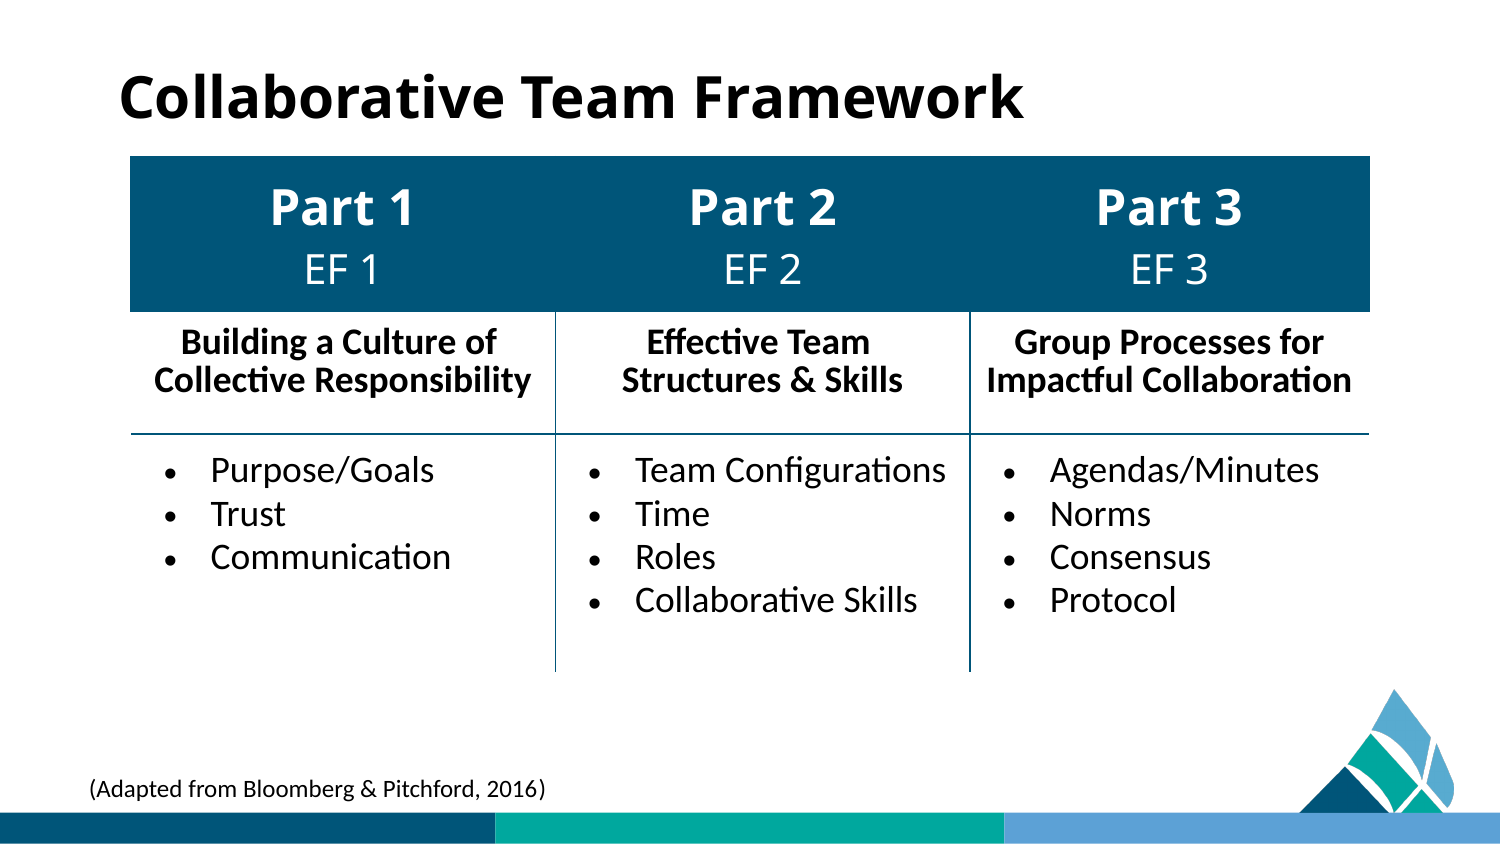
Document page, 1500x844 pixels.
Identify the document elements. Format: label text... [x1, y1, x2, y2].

table_header Part 3 EF 3 [971, 158, 1368, 312]
picture [1299, 689, 1454, 813]
table_header Part 1 EF 1 [132, 158, 555, 312]
table_cell Purpose/Goals Trust Communication [131, 435, 555, 672]
table_cell Agendas/Minutes Norms Consensus Protocol [971, 435, 1369, 672]
title Collaborative Team Framework [103, 44, 1397, 180]
table_cell Group Processes for Impactful Collaboration [971, 312, 1369, 433]
table_header Part 2 EF 2 [556, 158, 969, 312]
table_cell Team Configurations Time Roles Collaborative Skills [556, 435, 969, 672]
table_cell Effective Team Structures & Skills [556, 312, 969, 433]
table_cell Building a Culture of Collective Responsibility [131, 312, 555, 433]
text_box (Adapted from Bloomberg & Pitchford, 2016) [73, 765, 1360, 810]
